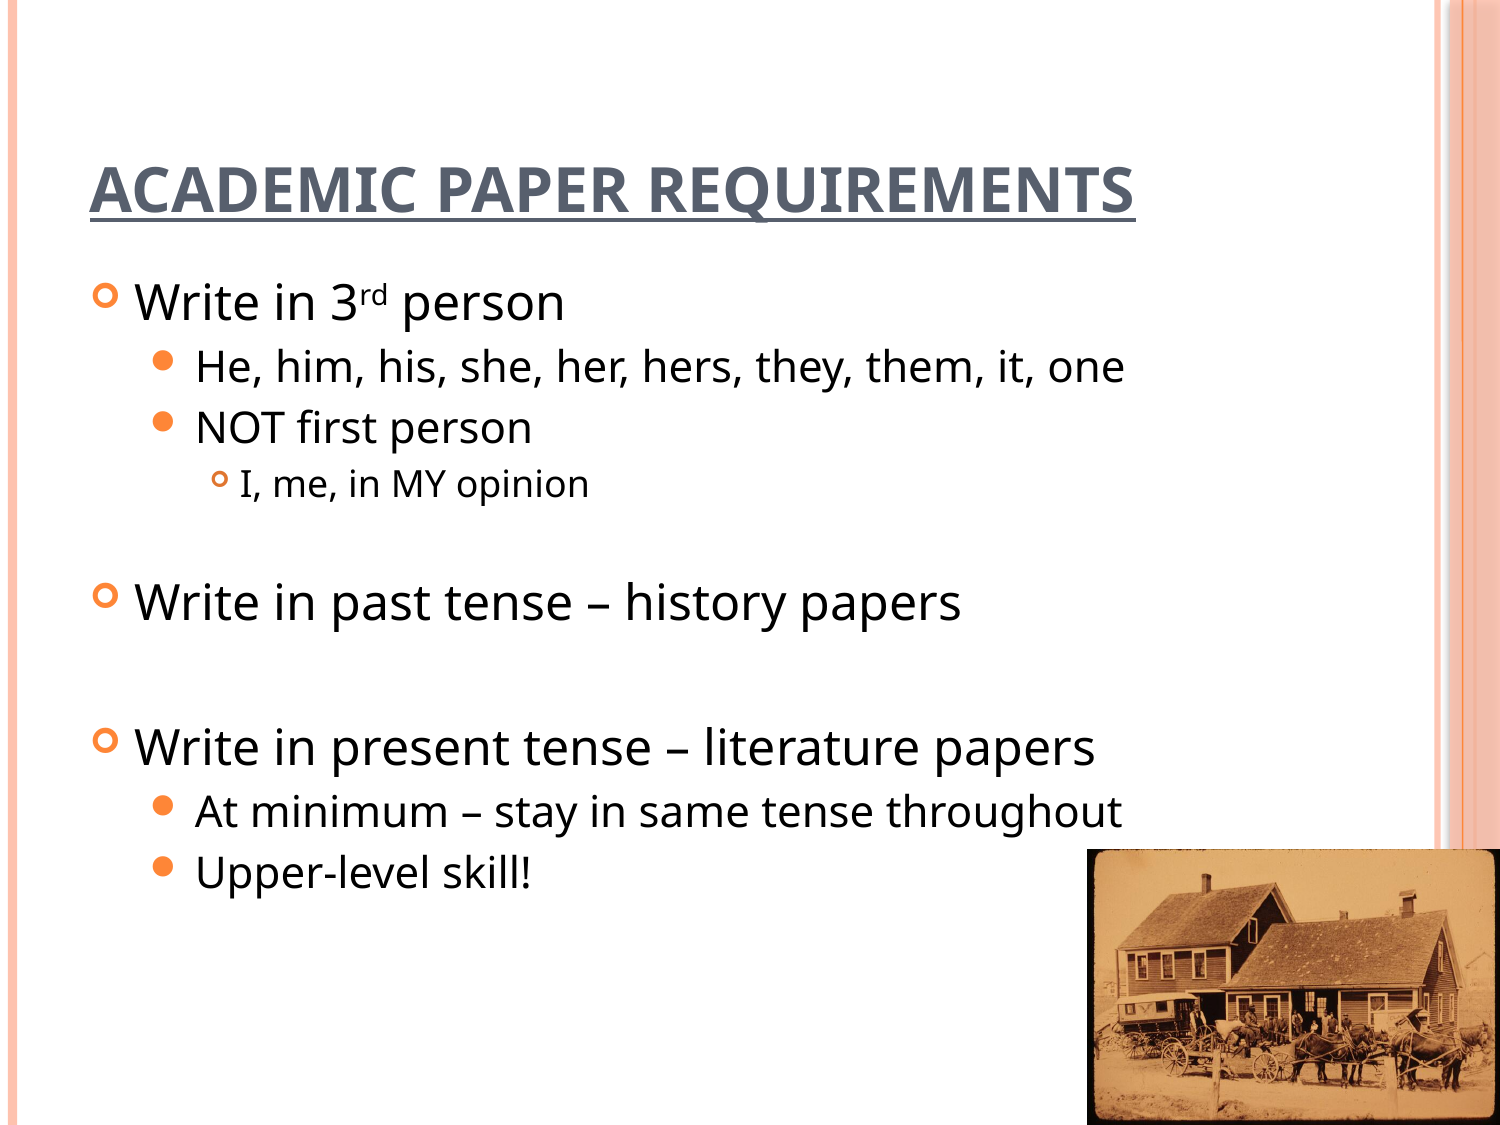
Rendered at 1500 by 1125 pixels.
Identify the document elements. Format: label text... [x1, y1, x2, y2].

title Academic Paper Requirements [75, 45, 1300, 233]
picture [1086, 849, 1500, 1125]
list Write in 3rd person He, him, his, she, her, hers, they, them, it, one NOT first person I, me, in MY opinion Write in past tense – history papers Write in present tense – literature papers At minimum – stay in same tense throughout Upper-level skill! [75, 262, 1300, 1062]
